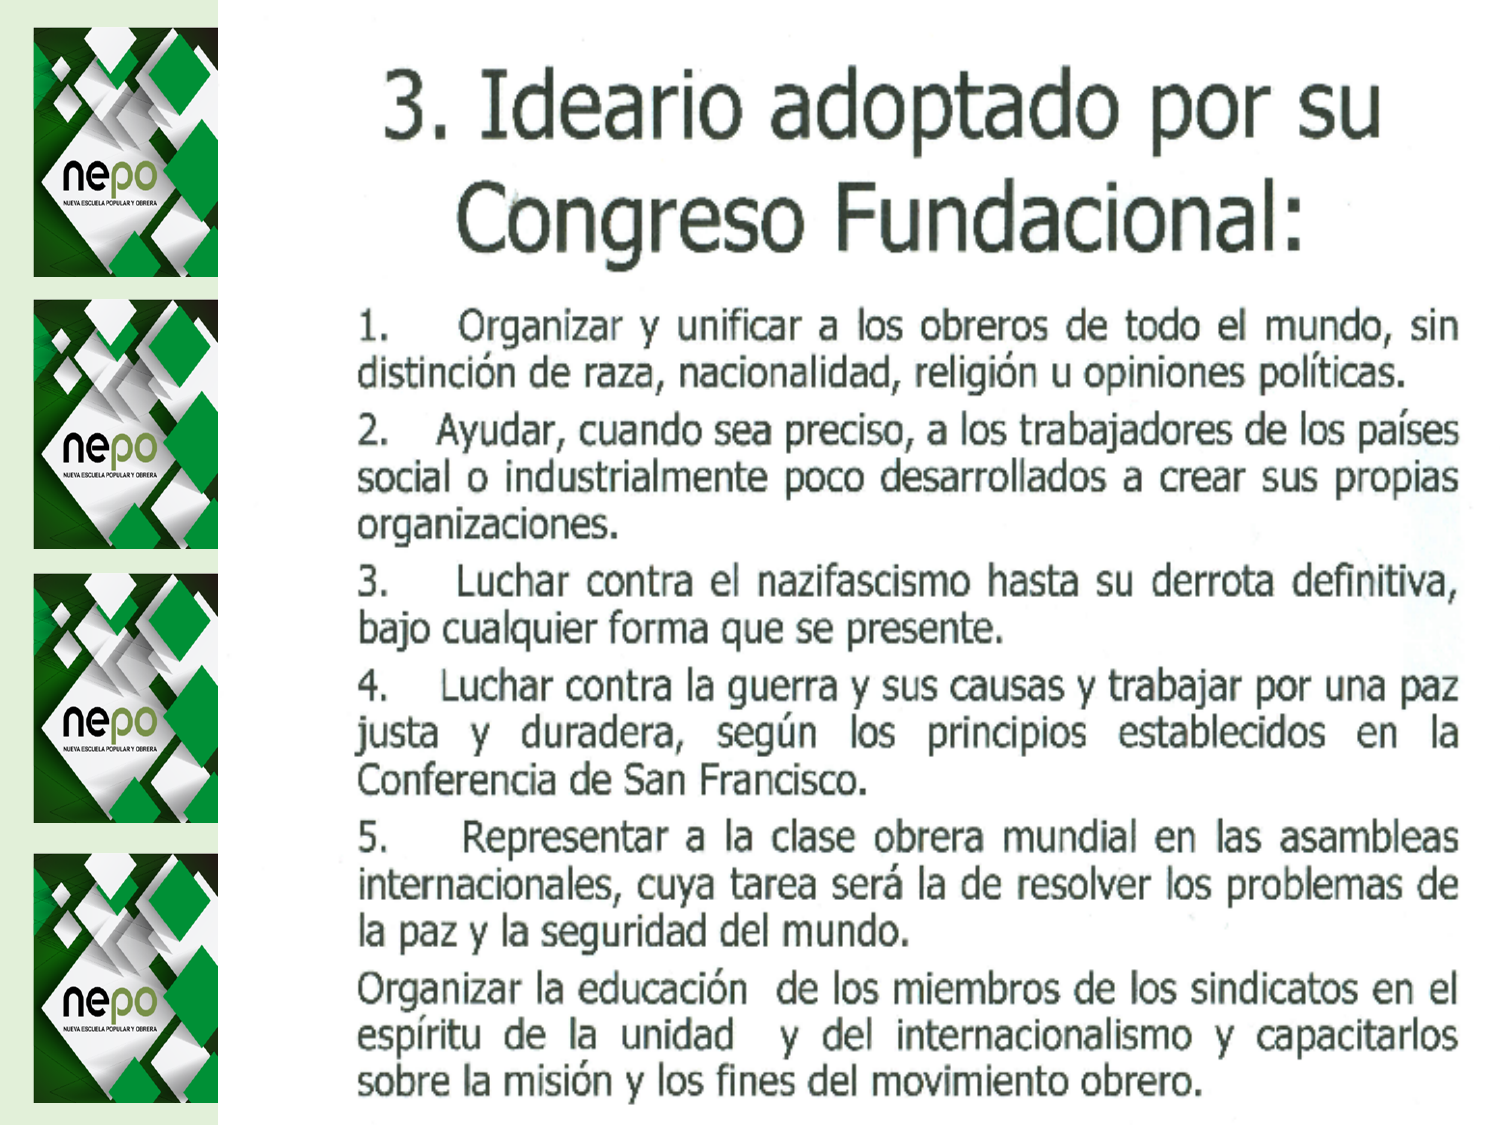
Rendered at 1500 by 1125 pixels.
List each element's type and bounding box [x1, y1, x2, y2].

picture [0, 0, 218, 1125]
list [218, 0, 1500, 1125]
